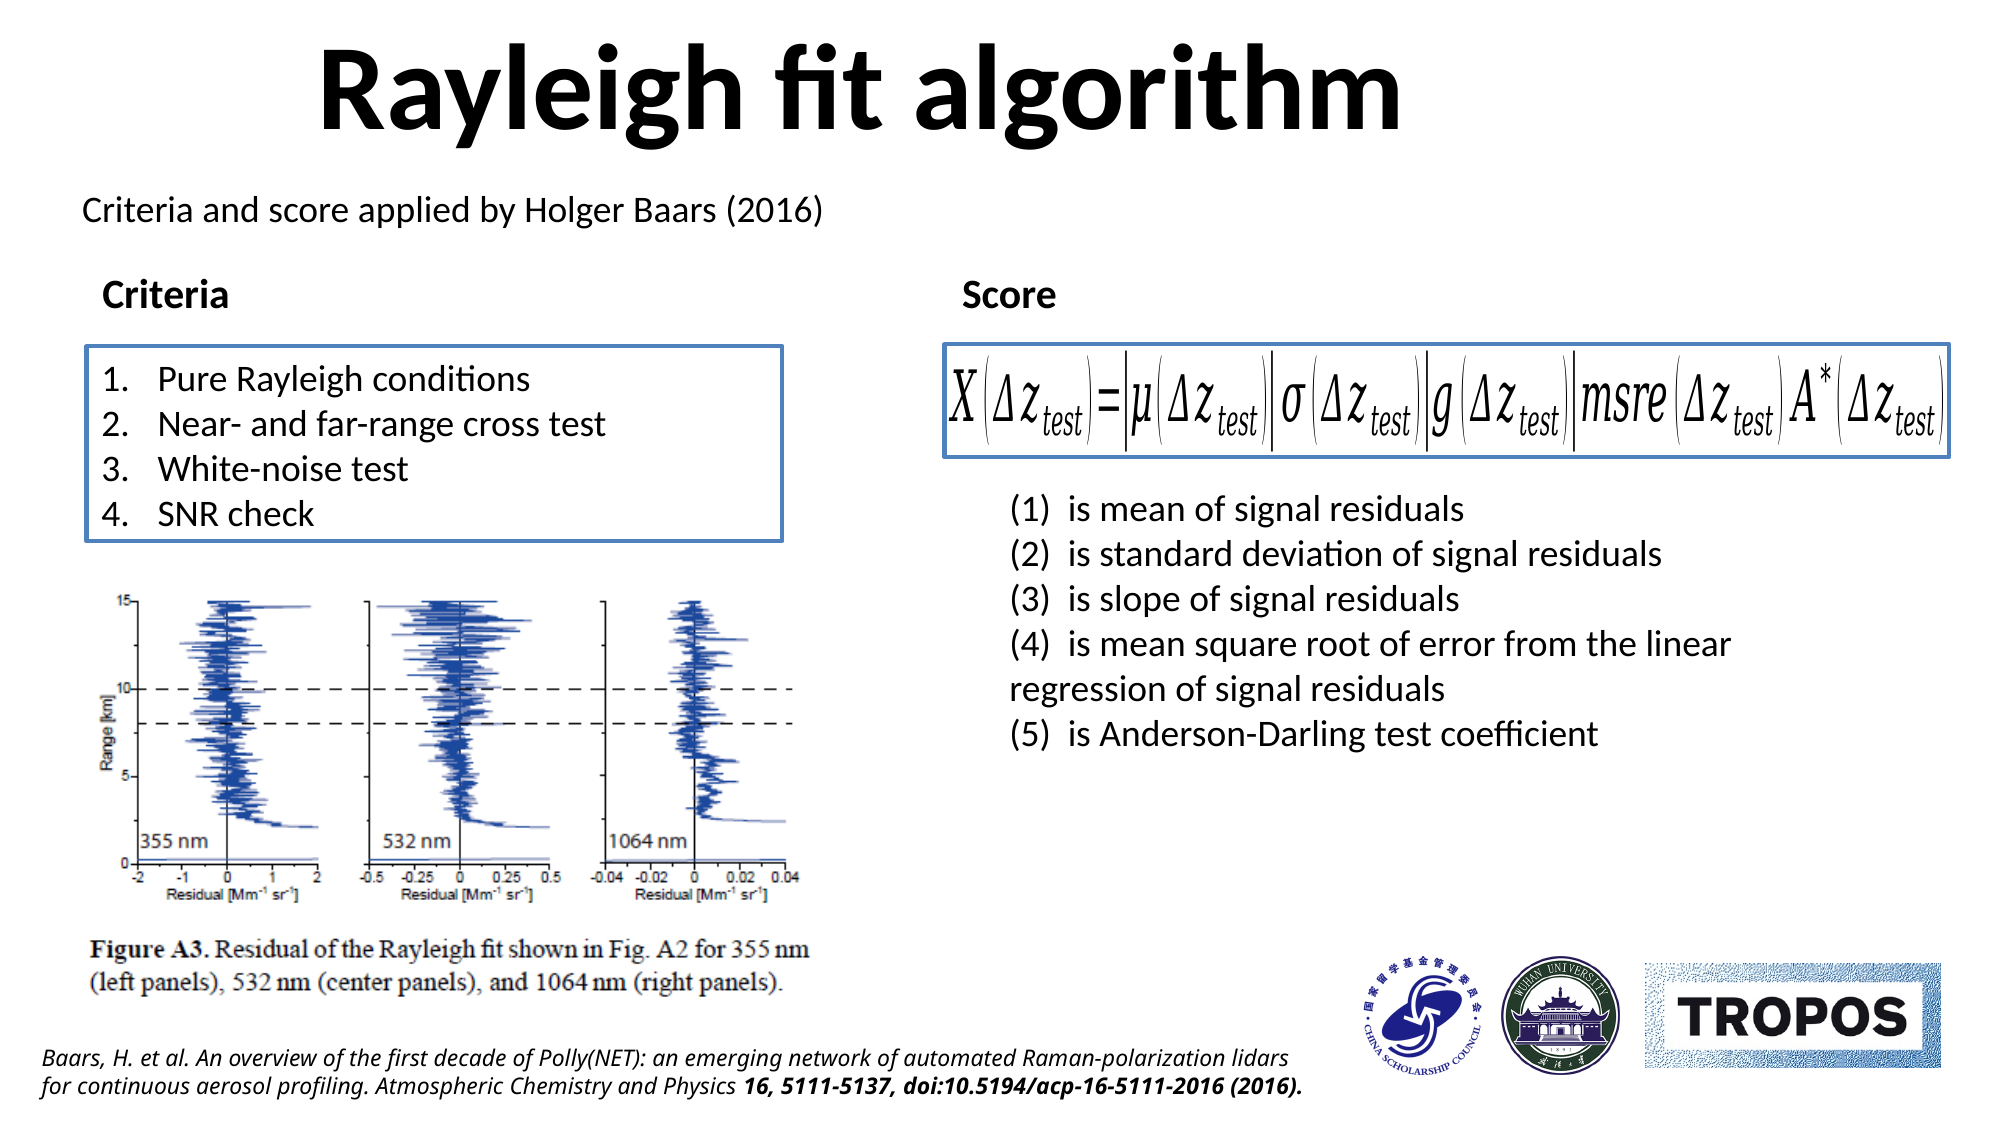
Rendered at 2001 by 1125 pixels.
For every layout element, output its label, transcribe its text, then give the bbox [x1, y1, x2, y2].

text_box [946, 259, 1948, 456]
title Rayleigh fit algorithm [0, 0, 1725, 180]
text_box Criteria and score applied by Holger Baars (2016) [67, 177, 1379, 238]
picture [67, 562, 841, 1012]
picture [1317, 956, 1620, 1075]
picture [1645, 963, 1941, 1068]
text_box Baars, H. et al. An overview of the first decade of Polly(NET): an emerging network of automated Raman-polarization lidars for continuous aerosol profiling. Atmospheric Chemistry and Physics 16, 5111-5137, doi:10.5194/acp-16-5111-2016 (2016). [26, 1036, 1326, 1107]
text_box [86, 259, 783, 544]
